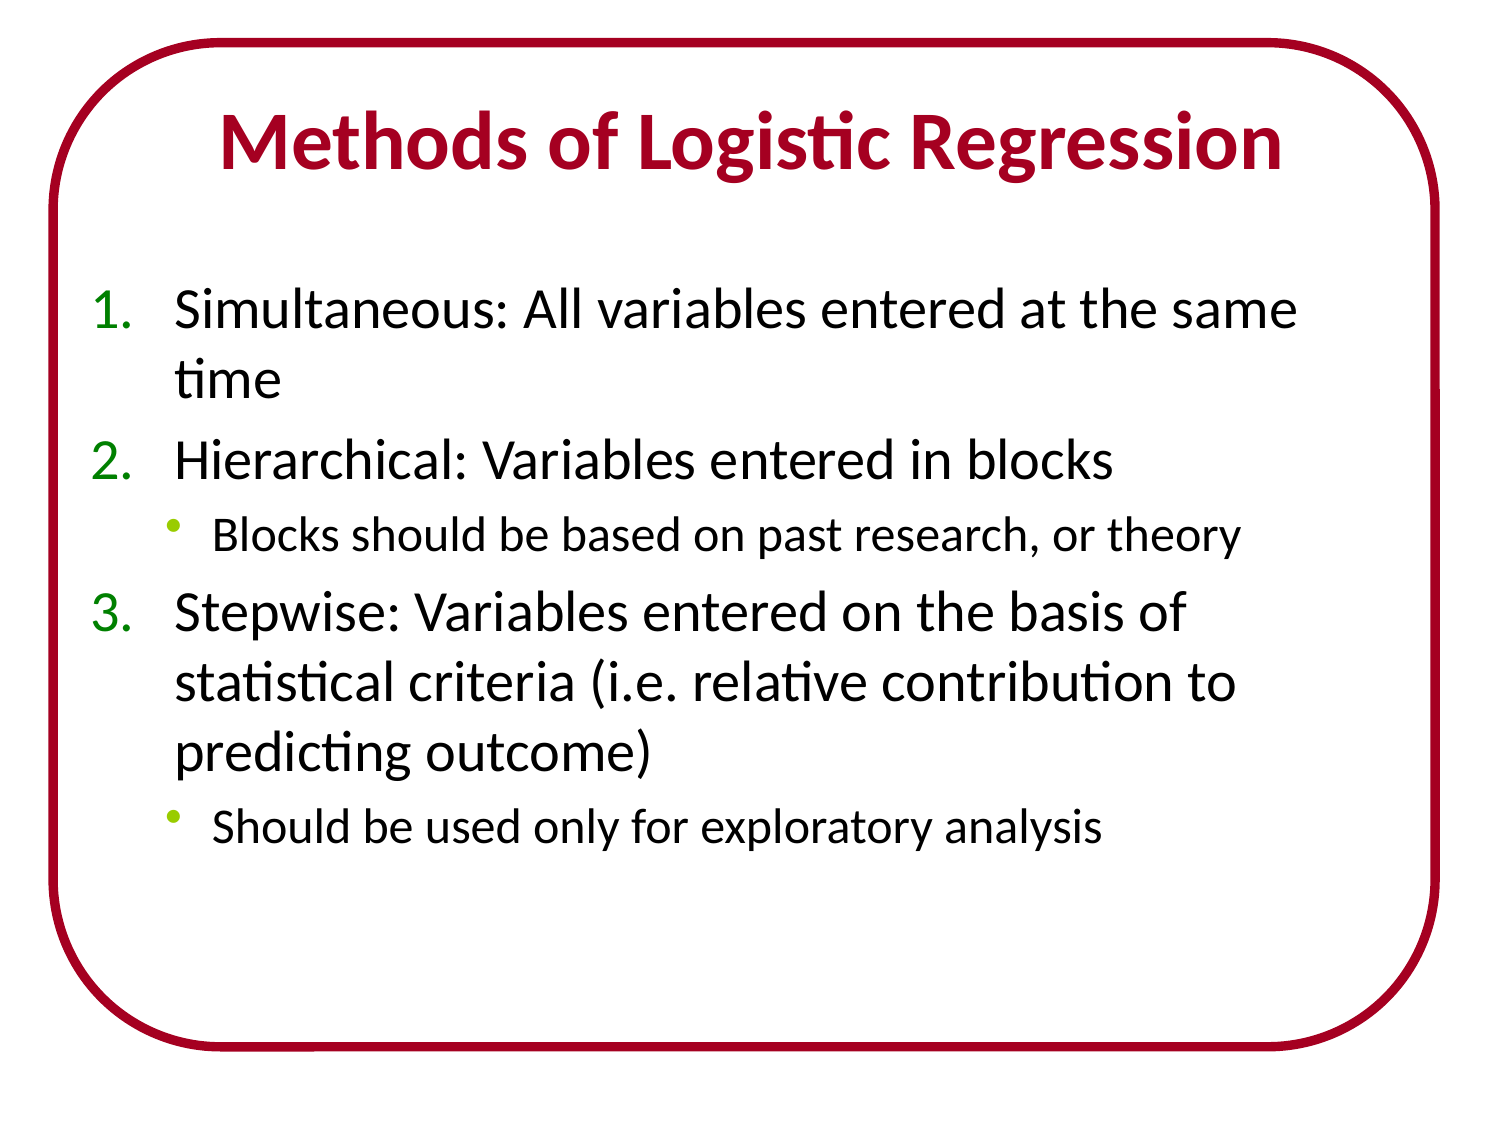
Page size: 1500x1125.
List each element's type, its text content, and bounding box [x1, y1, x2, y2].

title Methods of Logistic Regression [76, 42, 1428, 231]
list Simultaneous: All variables entered at the same time Hierarchical: Variables entered in blocks Blocks should be based on past research, or theory Stepwise: Variables entered on the basis of statistical criteria (i.e. relative contribution to predicting outcome) Should be used only for exploratory analysis [74, 262, 1426, 1012]
